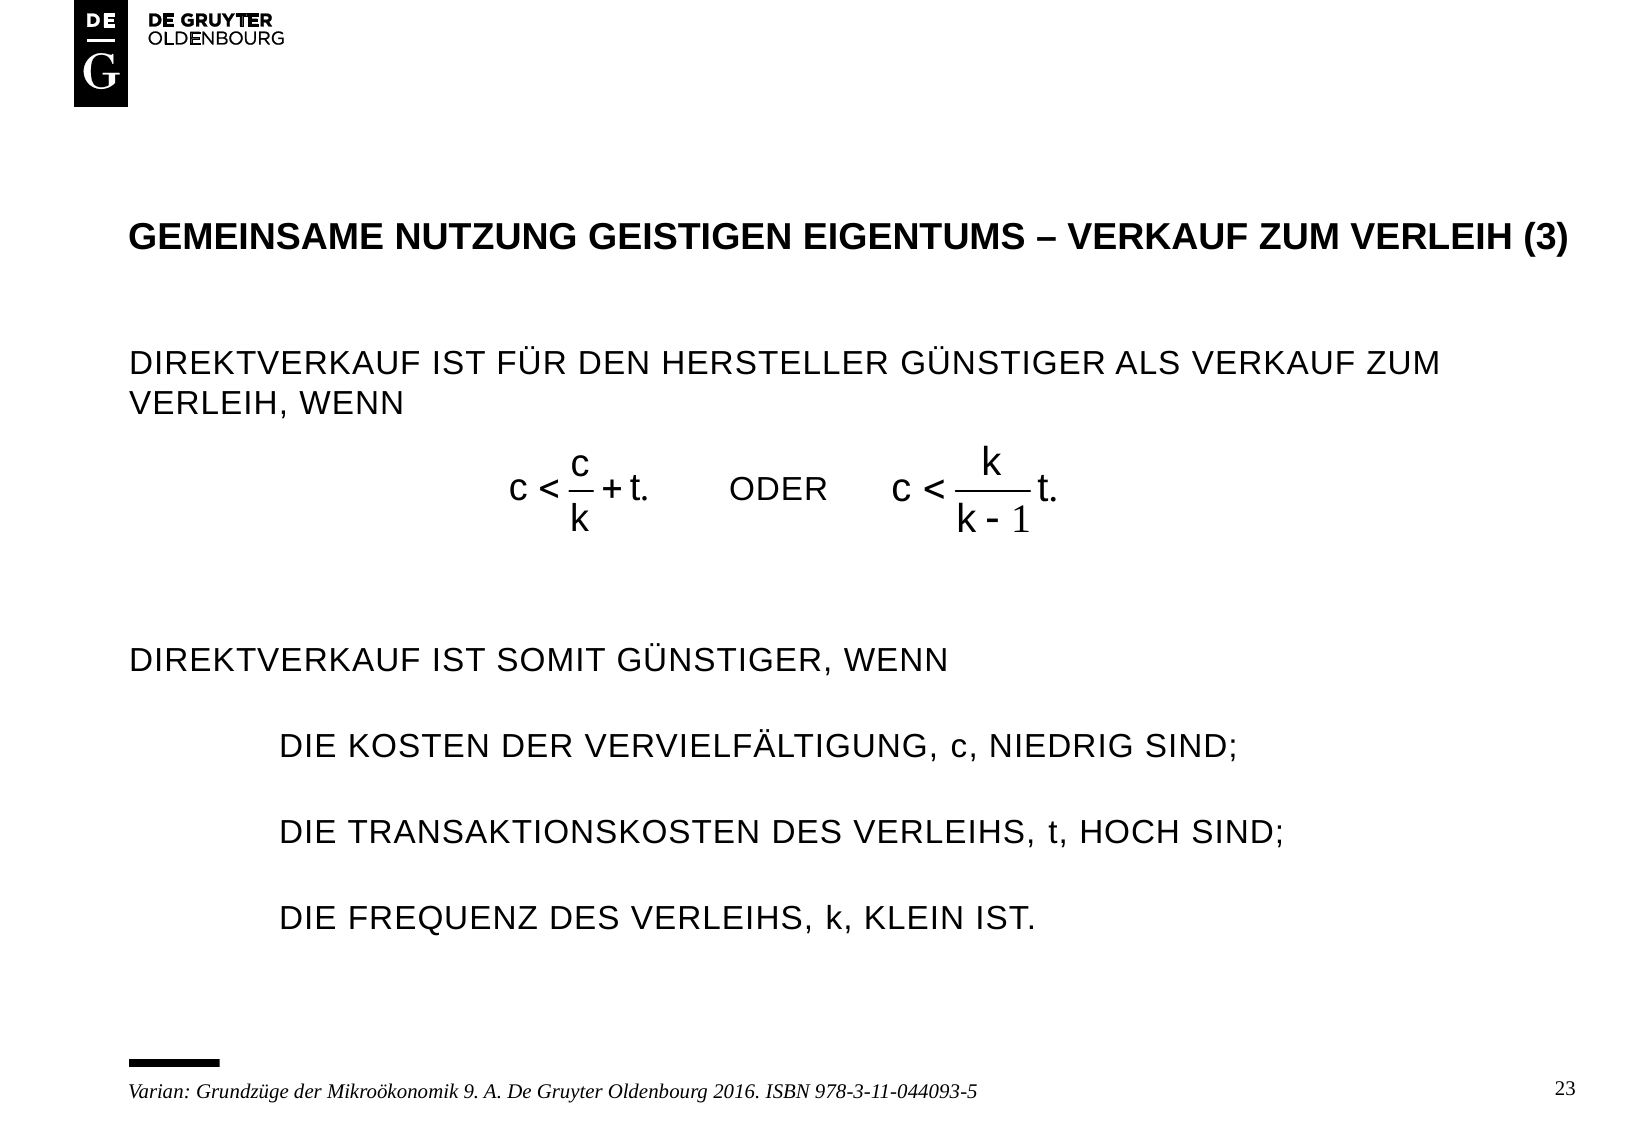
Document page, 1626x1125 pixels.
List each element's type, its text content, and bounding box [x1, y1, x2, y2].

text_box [504, 438, 652, 538]
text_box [886, 436, 1061, 540]
slide_number 23 [1554, 1074, 1614, 1104]
title Gemeinsame nutzung geistigen eigentums – VERKAUF ZUM VERLEIH (3) [128, 211, 1607, 271]
list Direktverkauf ist für den hersteller günstiger als verkauf zum verleih, wenn oder Direktverkauf ist somit günstiger, wenn die kosten der vervielfältigung, c, niedrig sind; die transaktionskosten des verleihs, t, hoch sind; die frequenz des verleihs, k, klein ist. [129, 306, 1556, 1018]
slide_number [128, 1077, 1539, 1108]
